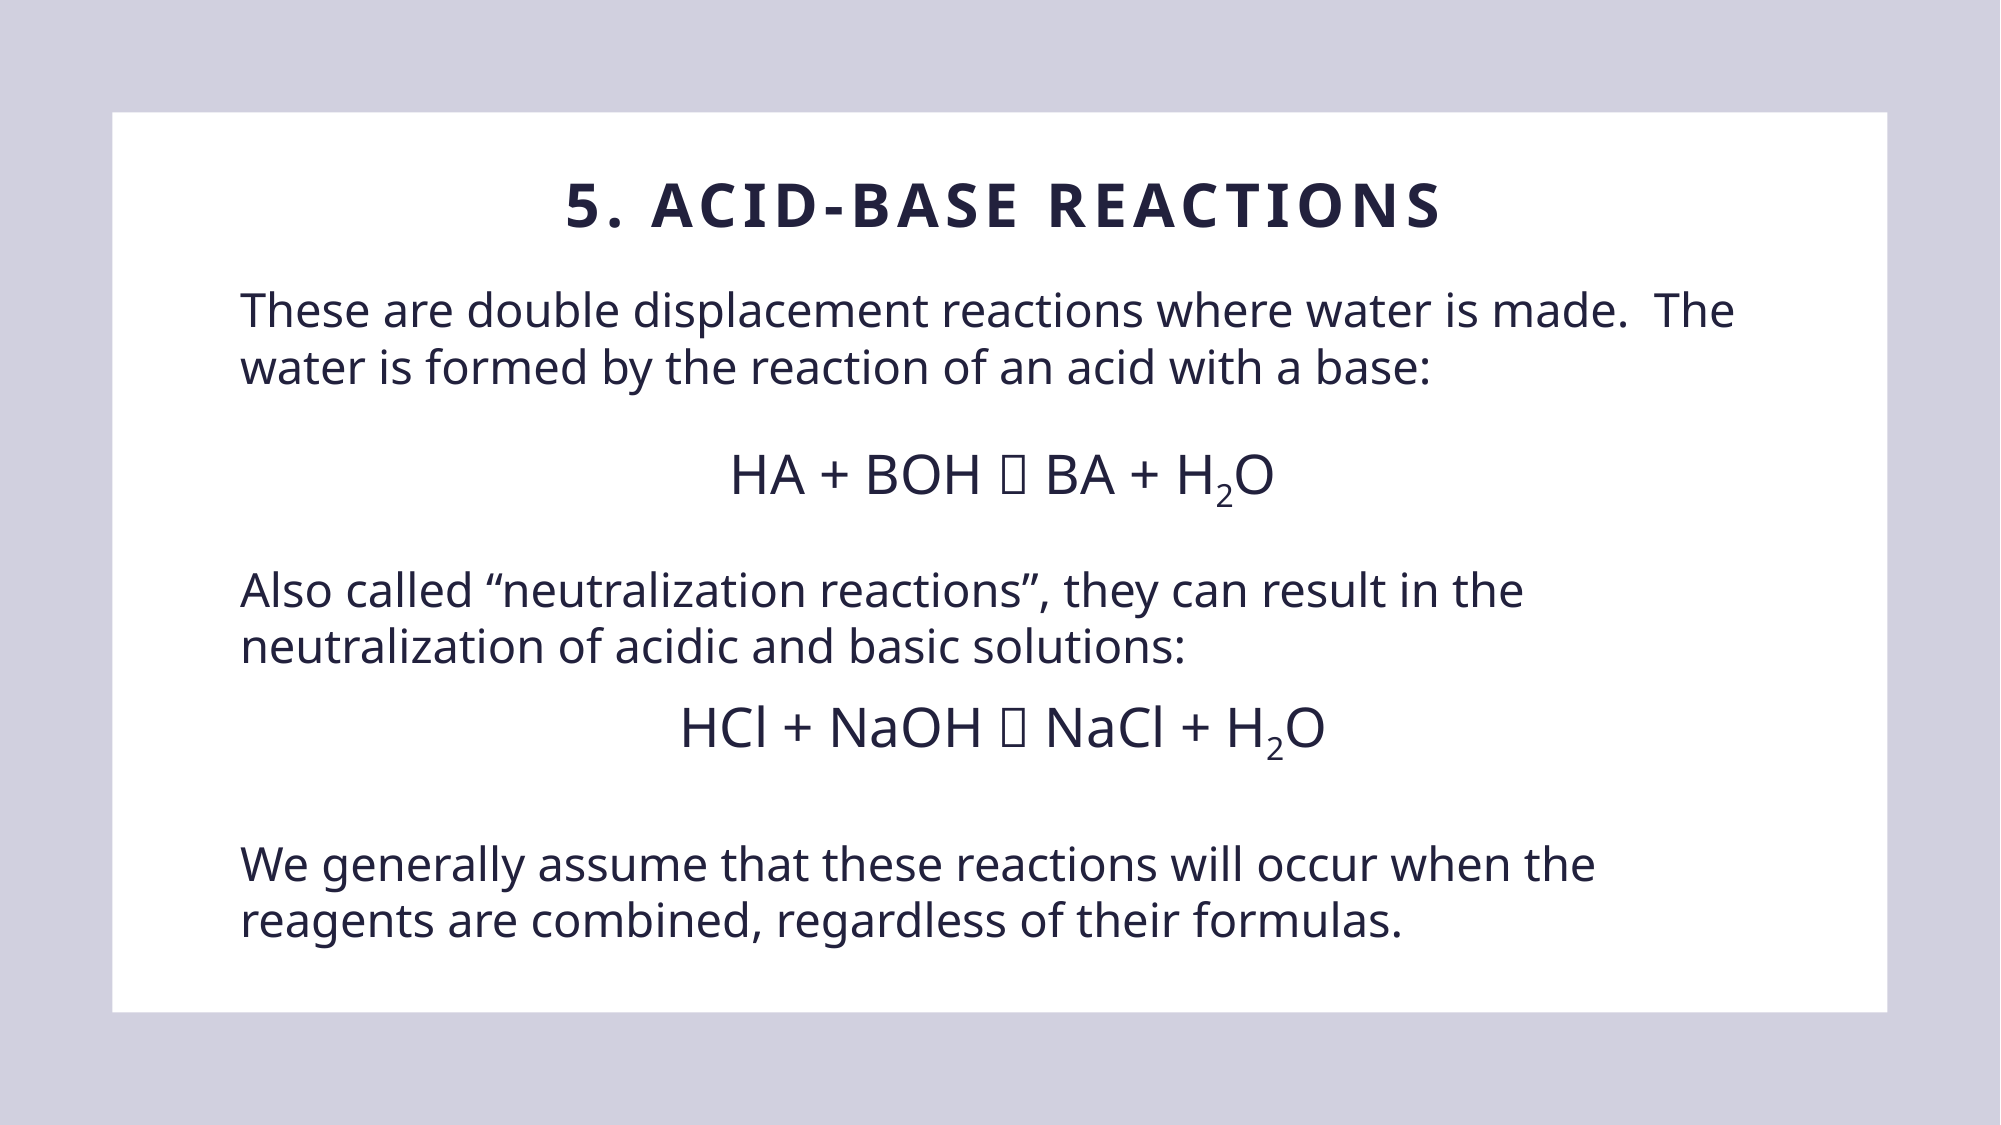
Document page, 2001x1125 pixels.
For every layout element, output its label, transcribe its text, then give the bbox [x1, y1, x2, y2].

text_box [0, 0, 2000, 1125]
text_box [111, 111, 1888, 1013]
title 5. Acid-base reactions [225, 167, 1782, 249]
list These are double displacement reactions where water is made. The water is formed by the reaction of an acid with a base: HA + BOH  BA + H2O Also called “neutralization reactions”, they can result in the neutralization of acidic and basic solutions: HCl + NaOH  NaCl + H2O We generally assume that these reactions will occur when the reagents are combined, regardless of their formulas. [225, 273, 1782, 958]
